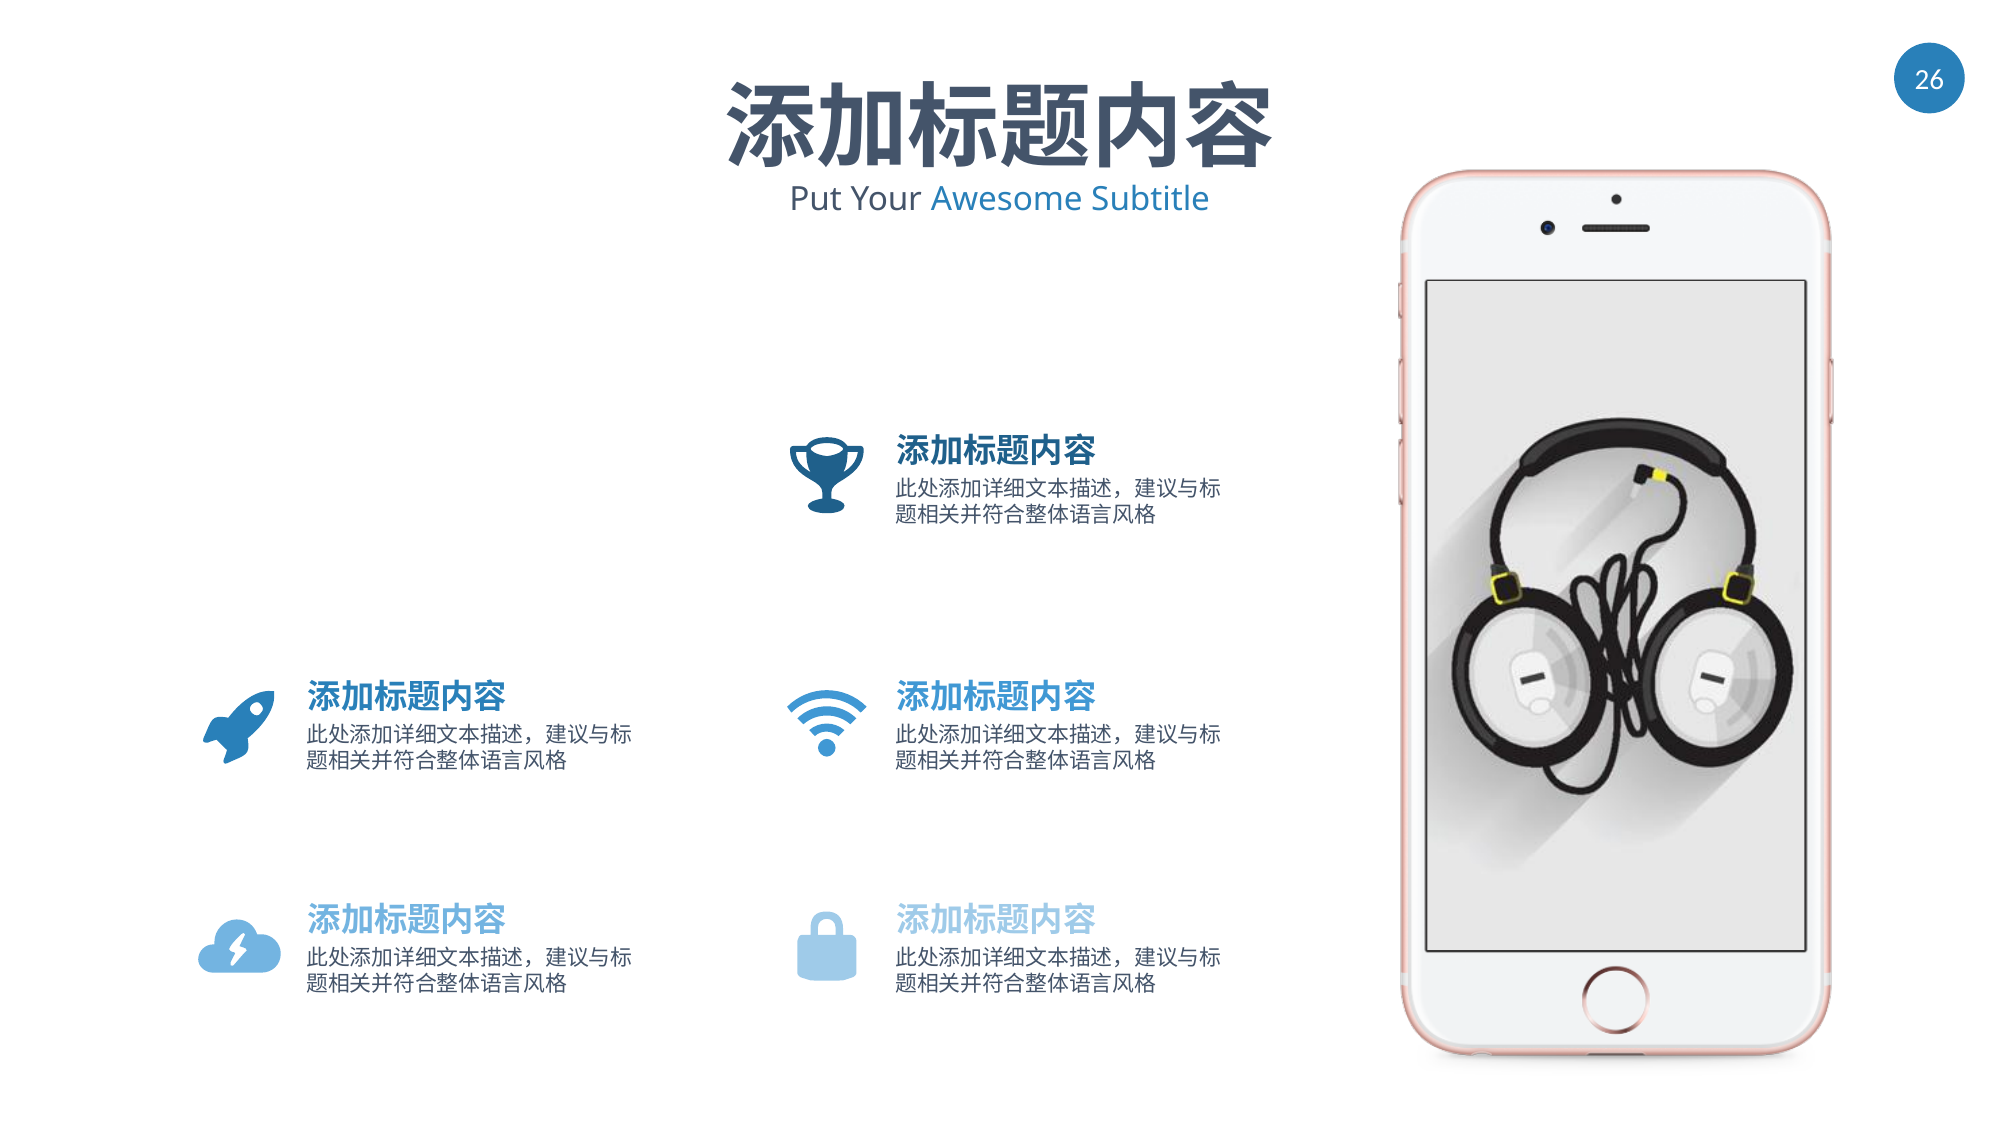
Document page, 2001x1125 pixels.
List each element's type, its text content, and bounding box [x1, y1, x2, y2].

text_box 添加标题内容 [709, 60, 1291, 185]
text_box [789, 437, 864, 514]
text_box [203, 690, 275, 764]
text_box 添加标题内容 [293, 890, 523, 946]
text_box [787, 690, 867, 713]
text_box 添加标题内容 [882, 667, 1112, 723]
text_box [817, 738, 836, 757]
text_box 此处添加详细文本描述，建议与标题相关并符合整体语言风格 [291, 713, 650, 781]
text_box 添加标题内容 [882, 421, 1112, 476]
text_box 此处添加详细文本描述，建议与标题相关并符合整体语言风格 [880, 713, 1239, 781]
text_box [797, 911, 857, 981]
text_box 此处添加详细文本描述，建议与标题相关并符合整体语言风格 [291, 936, 650, 1004]
text_box [797, 706, 857, 725]
text_box [809, 723, 845, 737]
text_box 此处添加详细文本描述，建议与标题相关并符合整体语言风格 [880, 466, 1239, 535]
text_box 此处添加详细文本描述，建议与标题相关并符合整体语言风格 [880, 936, 1239, 1004]
text_box Put Your Awesome Subtitle [774, 169, 1226, 225]
text_box 添加标题内容 [293, 667, 523, 723]
text_box 添加标题内容 [882, 890, 1112, 946]
text_box [198, 919, 281, 973]
picture [1369, 134, 1863, 1098]
